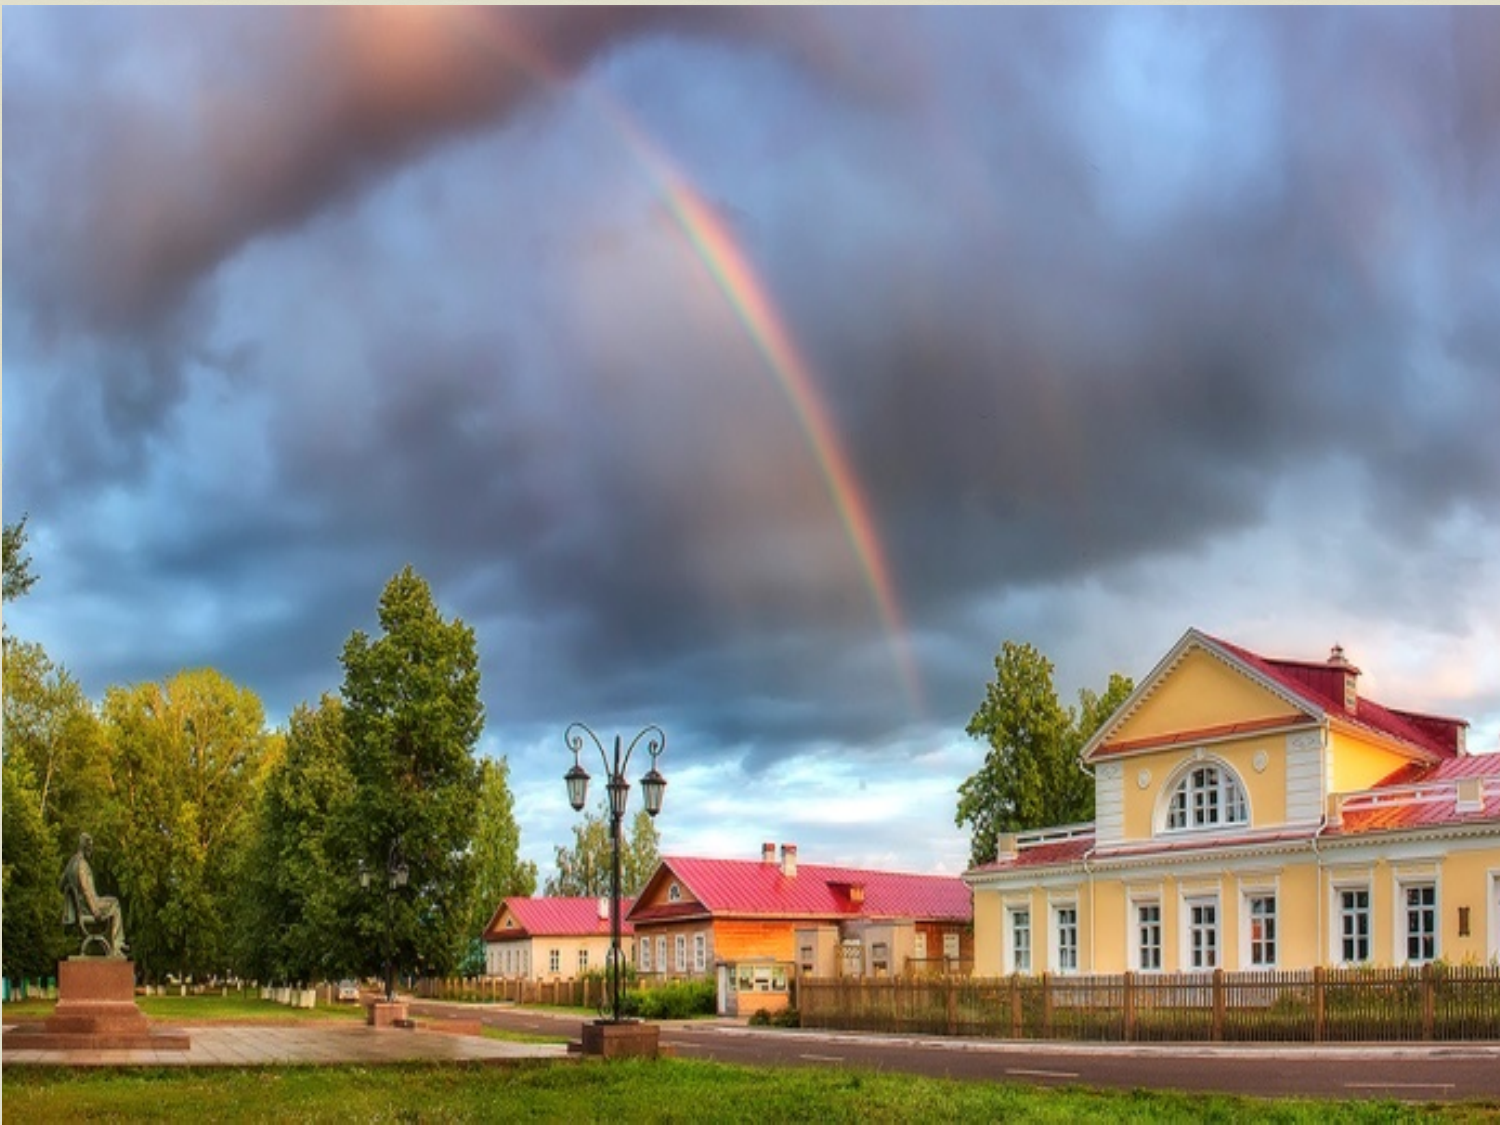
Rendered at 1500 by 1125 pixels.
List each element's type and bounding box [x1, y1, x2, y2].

list [1, 5, 1500, 1125]
